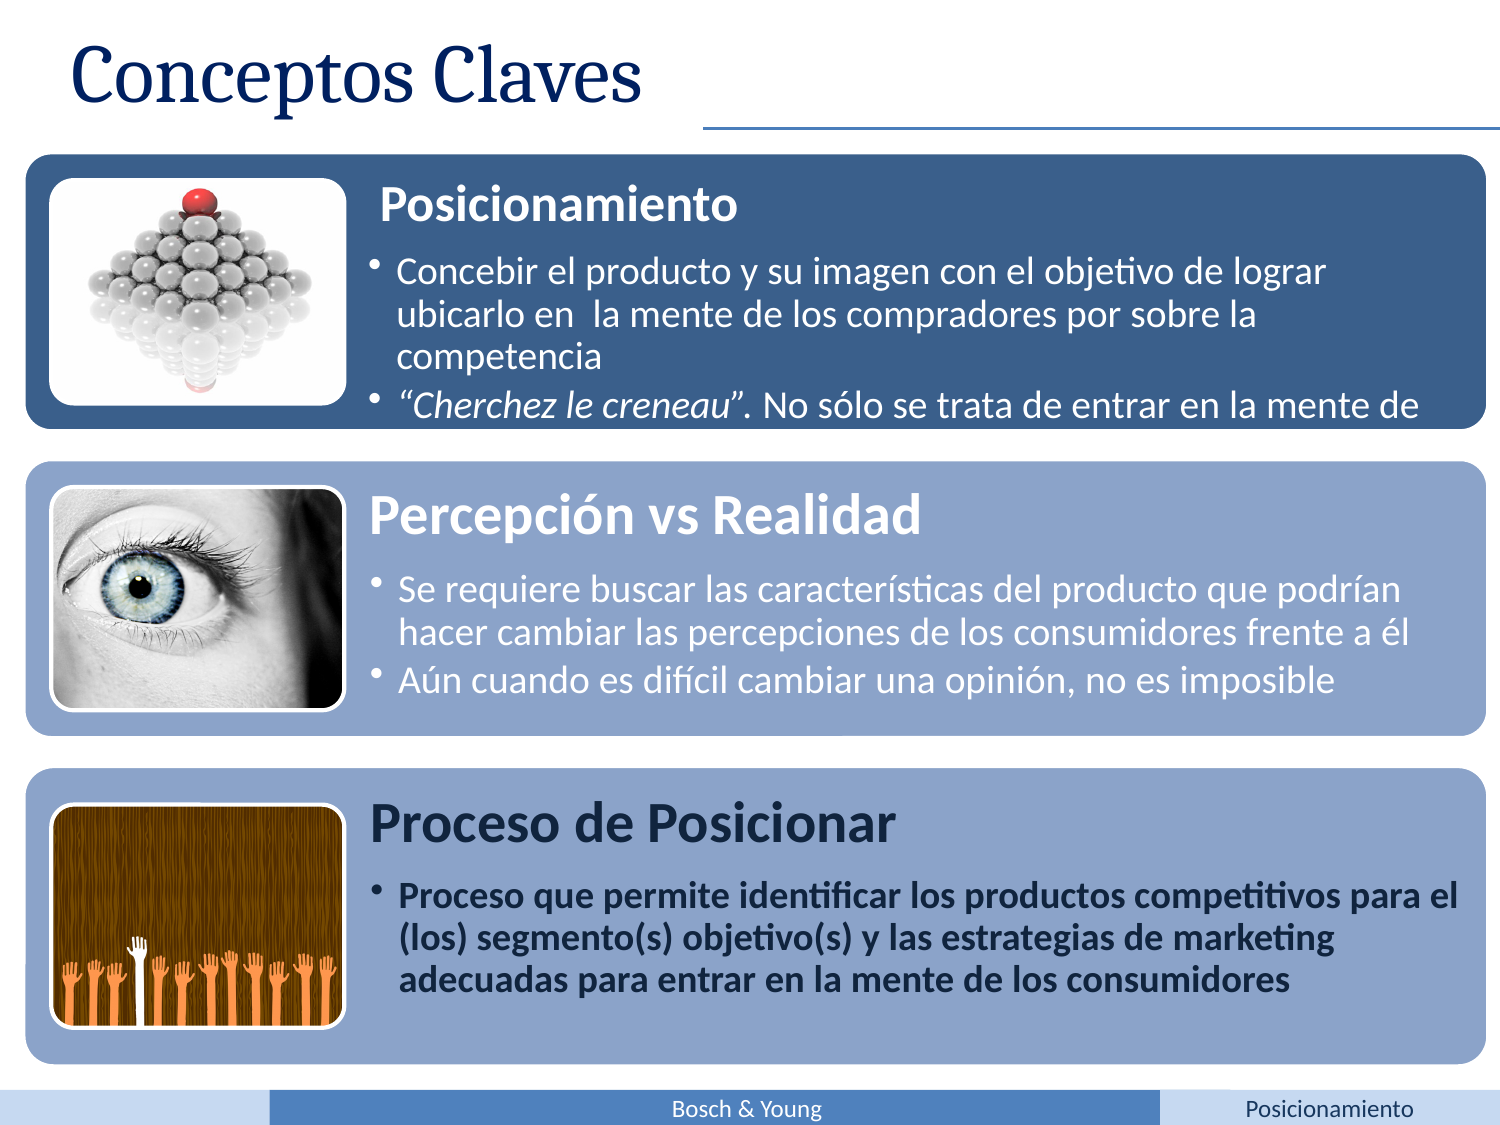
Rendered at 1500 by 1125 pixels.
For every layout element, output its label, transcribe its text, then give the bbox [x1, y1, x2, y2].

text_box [23, 152, 1489, 1067]
text_box Bosch & Young [272, 1088, 1158, 1125]
text_box [0, 1088, 272, 1125]
text_box Conceptos Claves [0, 11, 832, 127]
text_box Posicionamiento [1158, 1088, 1500, 1125]
